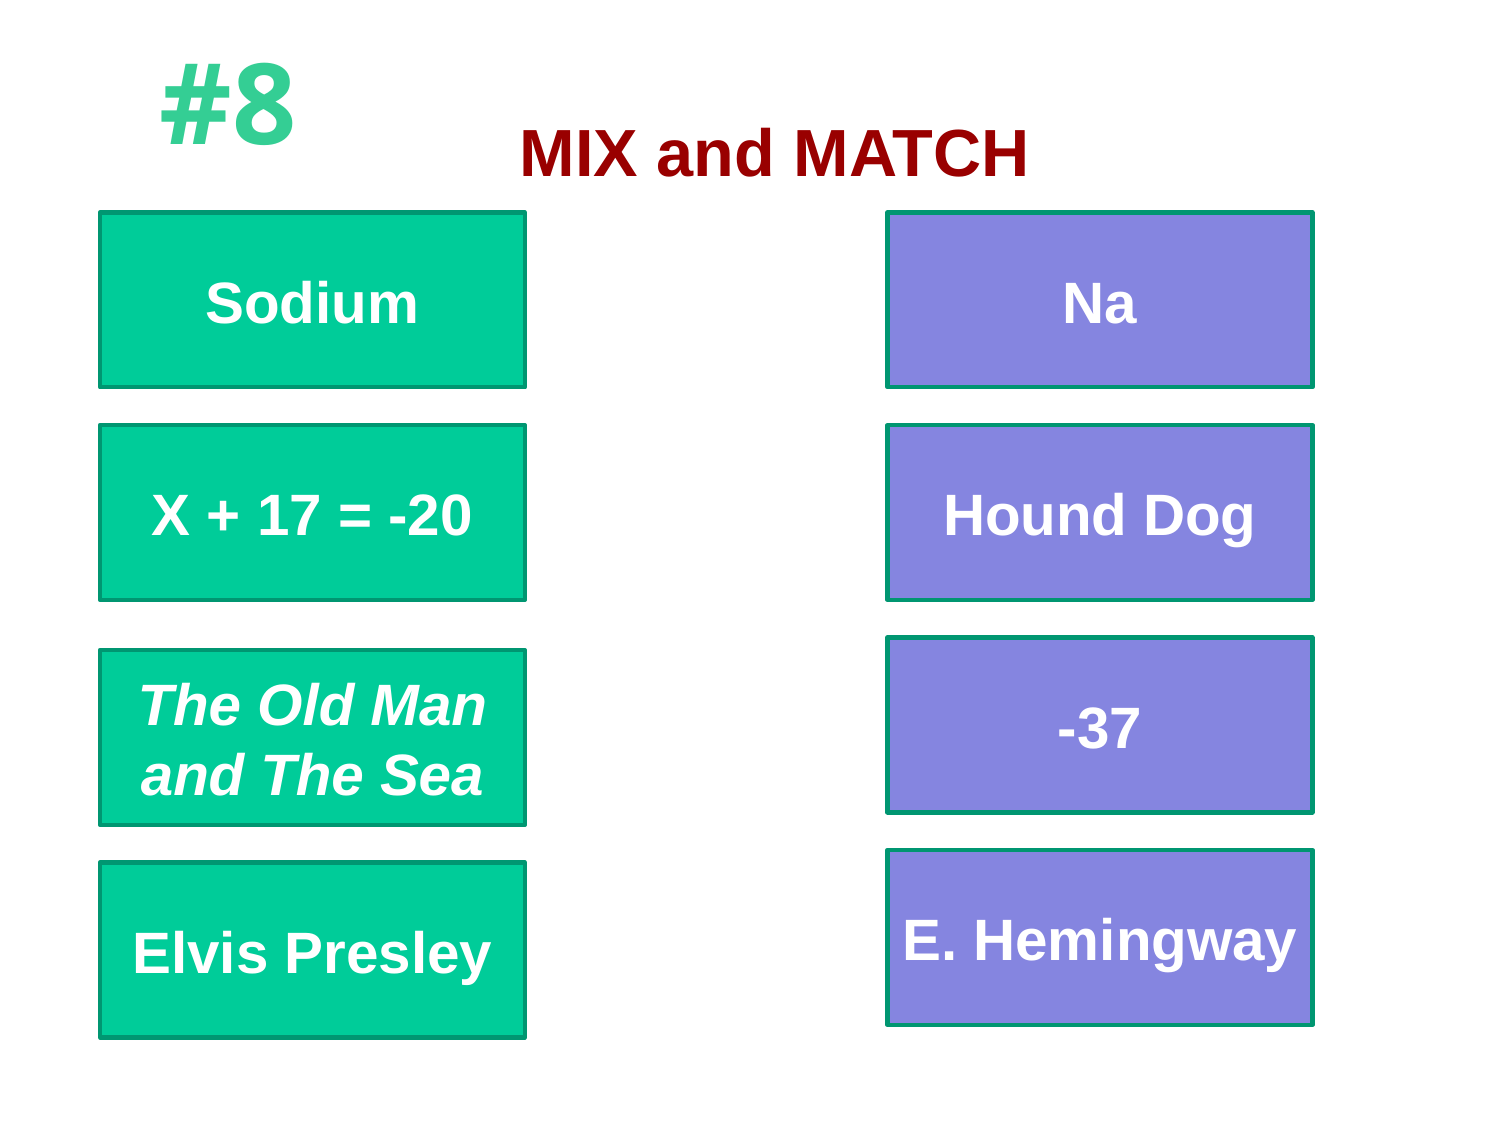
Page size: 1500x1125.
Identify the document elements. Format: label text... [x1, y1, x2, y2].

text_box Sodium [98, 210, 527, 389]
title MIX and MATCH [287, 74, 1263, 226]
text_box Na [885, 210, 1315, 389]
text_box Hound Dog [885, 423, 1315, 602]
text_box X + 17 = -20 [98, 423, 527, 602]
text_box E. Hemingway [885, 848, 1315, 1027]
text_box Elvis Presley [98, 860, 527, 1040]
text_box #8 [144, 24, 312, 175]
text_box The Old Man and The Sea [98, 648, 527, 827]
text_box -37 [885, 635, 1315, 815]
